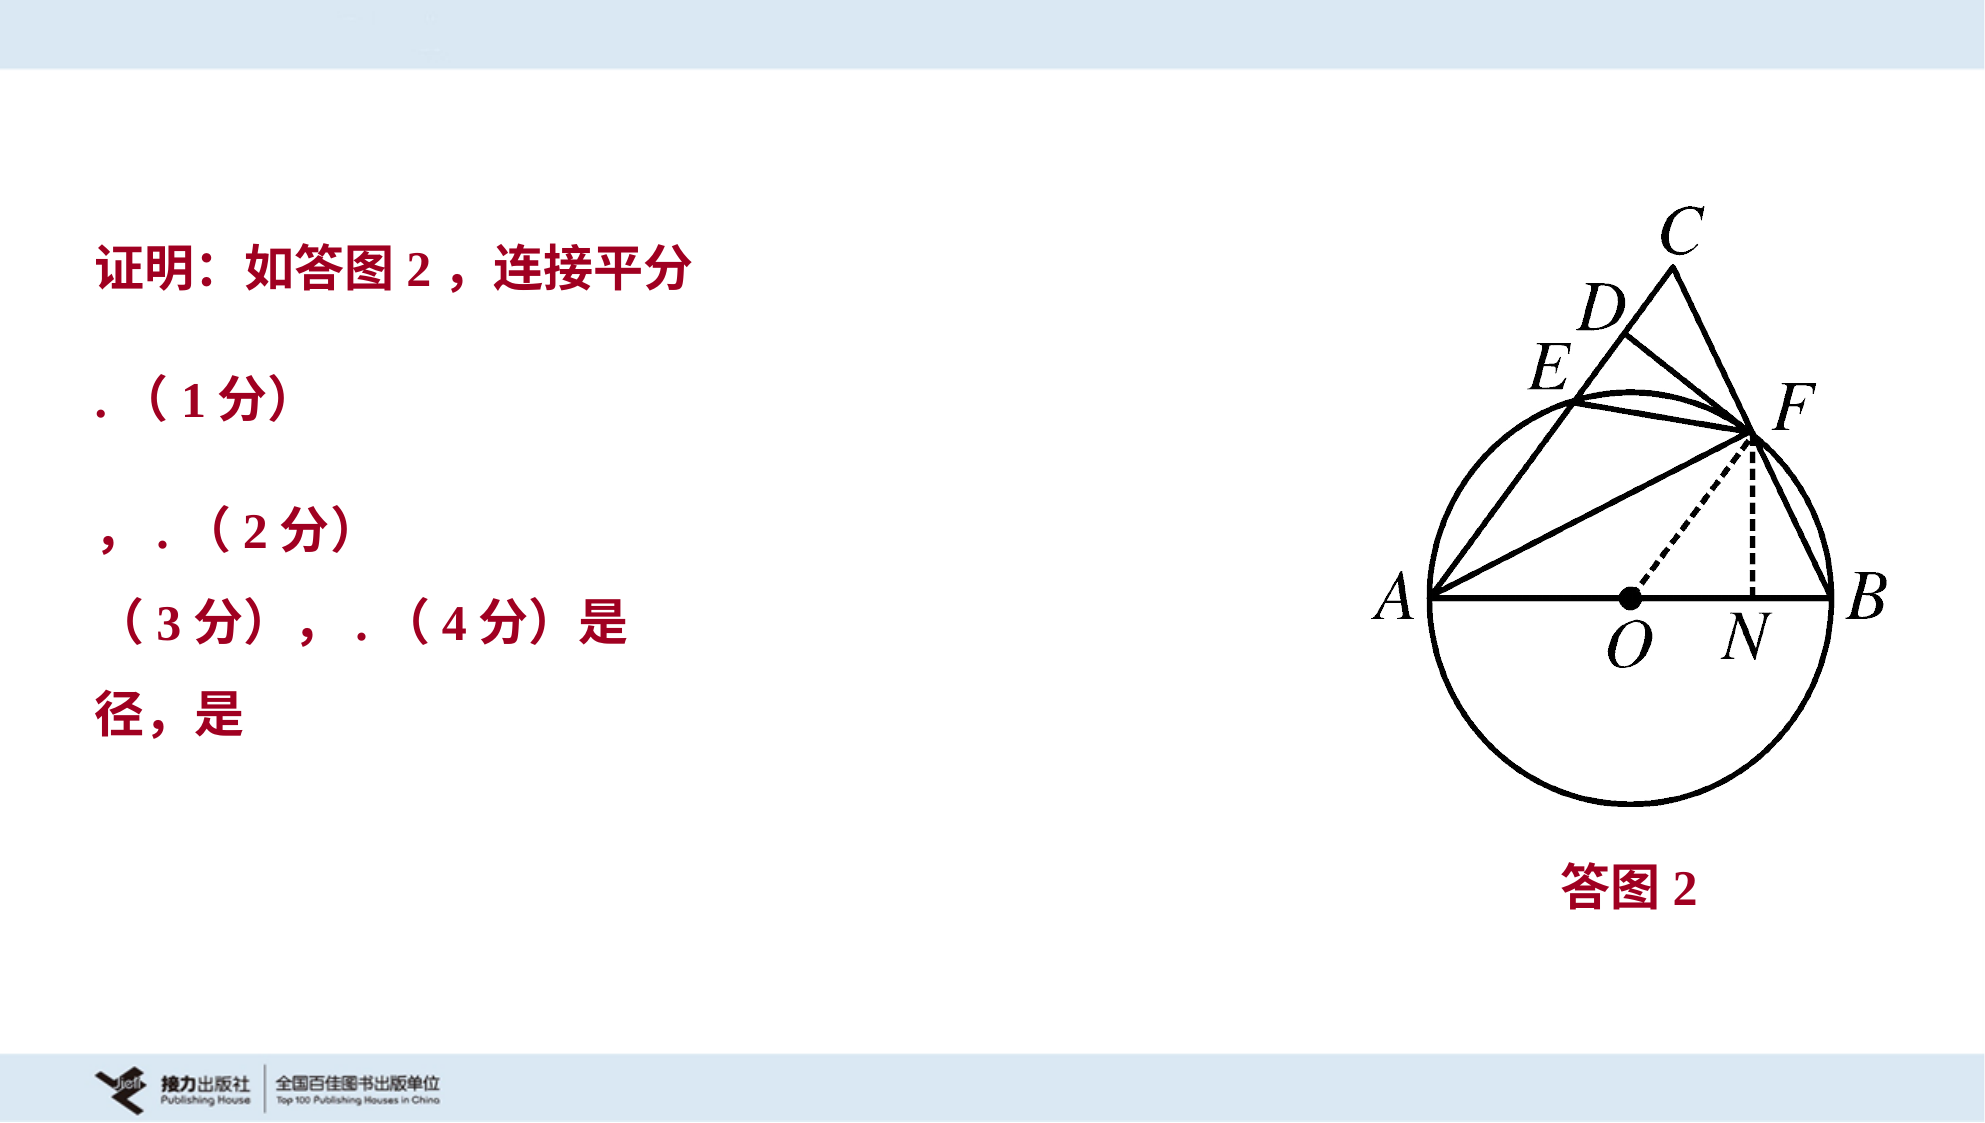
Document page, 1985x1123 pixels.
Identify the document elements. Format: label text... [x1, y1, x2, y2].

text_box 答图2 [1560, 827, 1698, 975]
picture [0, 0, 1985, 1122]
